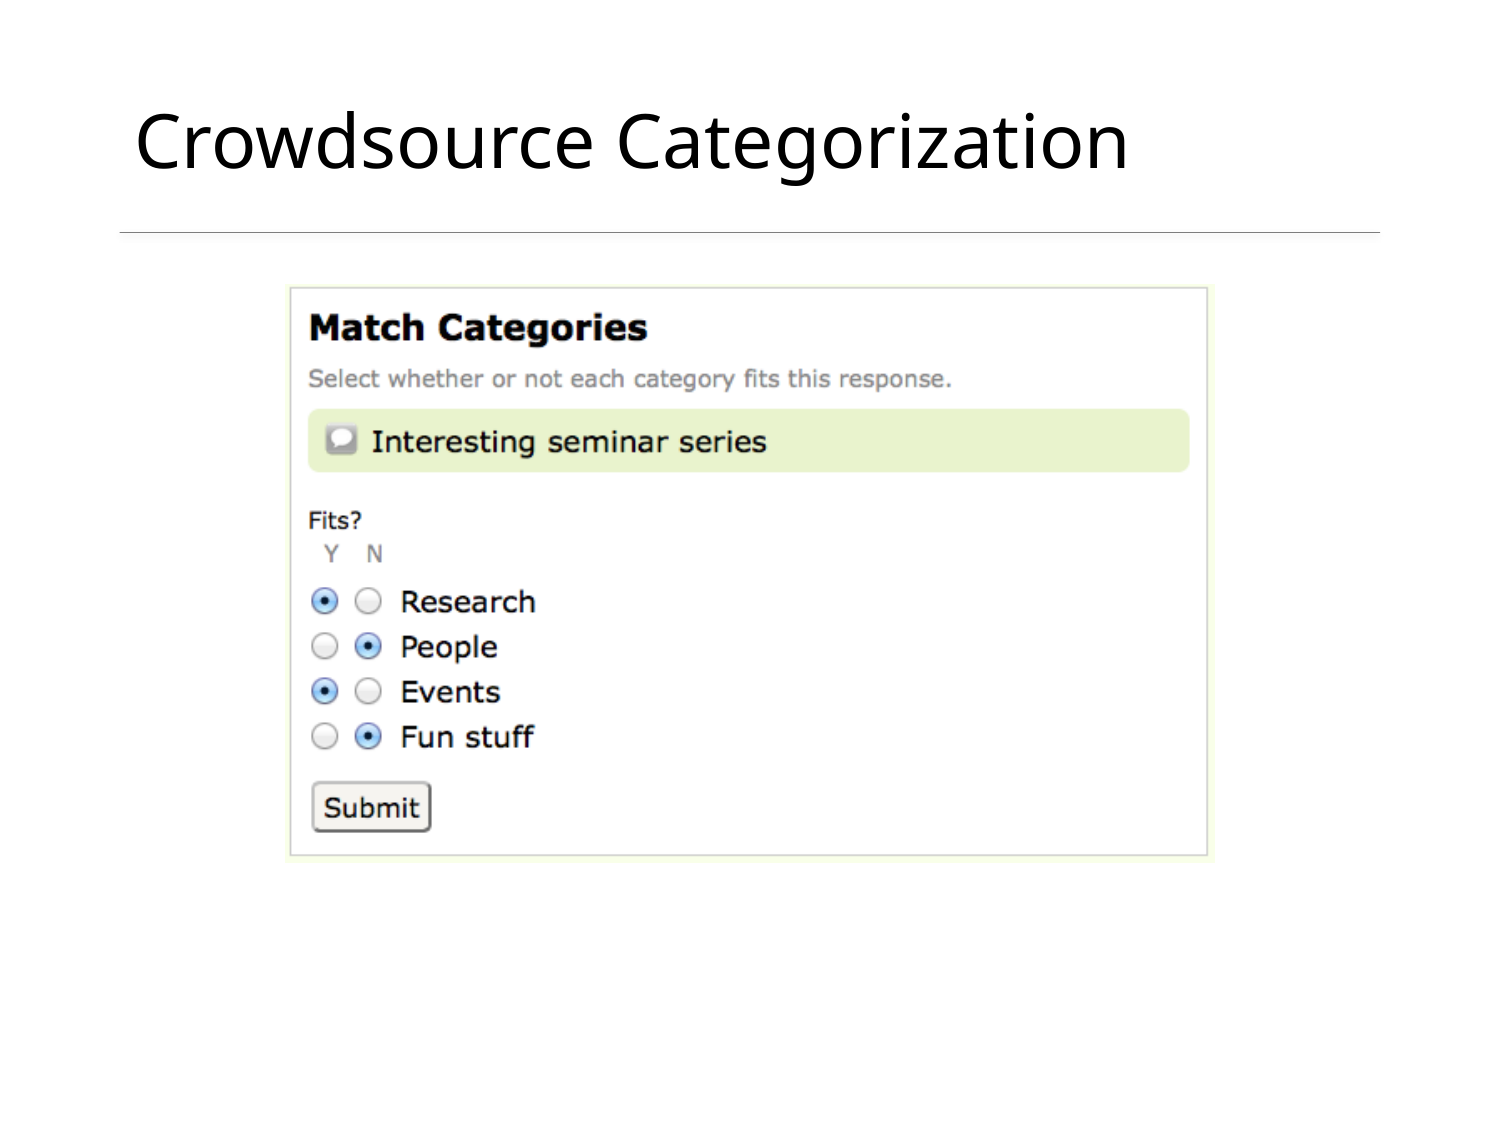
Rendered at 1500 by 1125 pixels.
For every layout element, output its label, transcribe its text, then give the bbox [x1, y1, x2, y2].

picture [285, 283, 1215, 863]
title Crowdsource Categorization [119, 45, 1376, 232]
